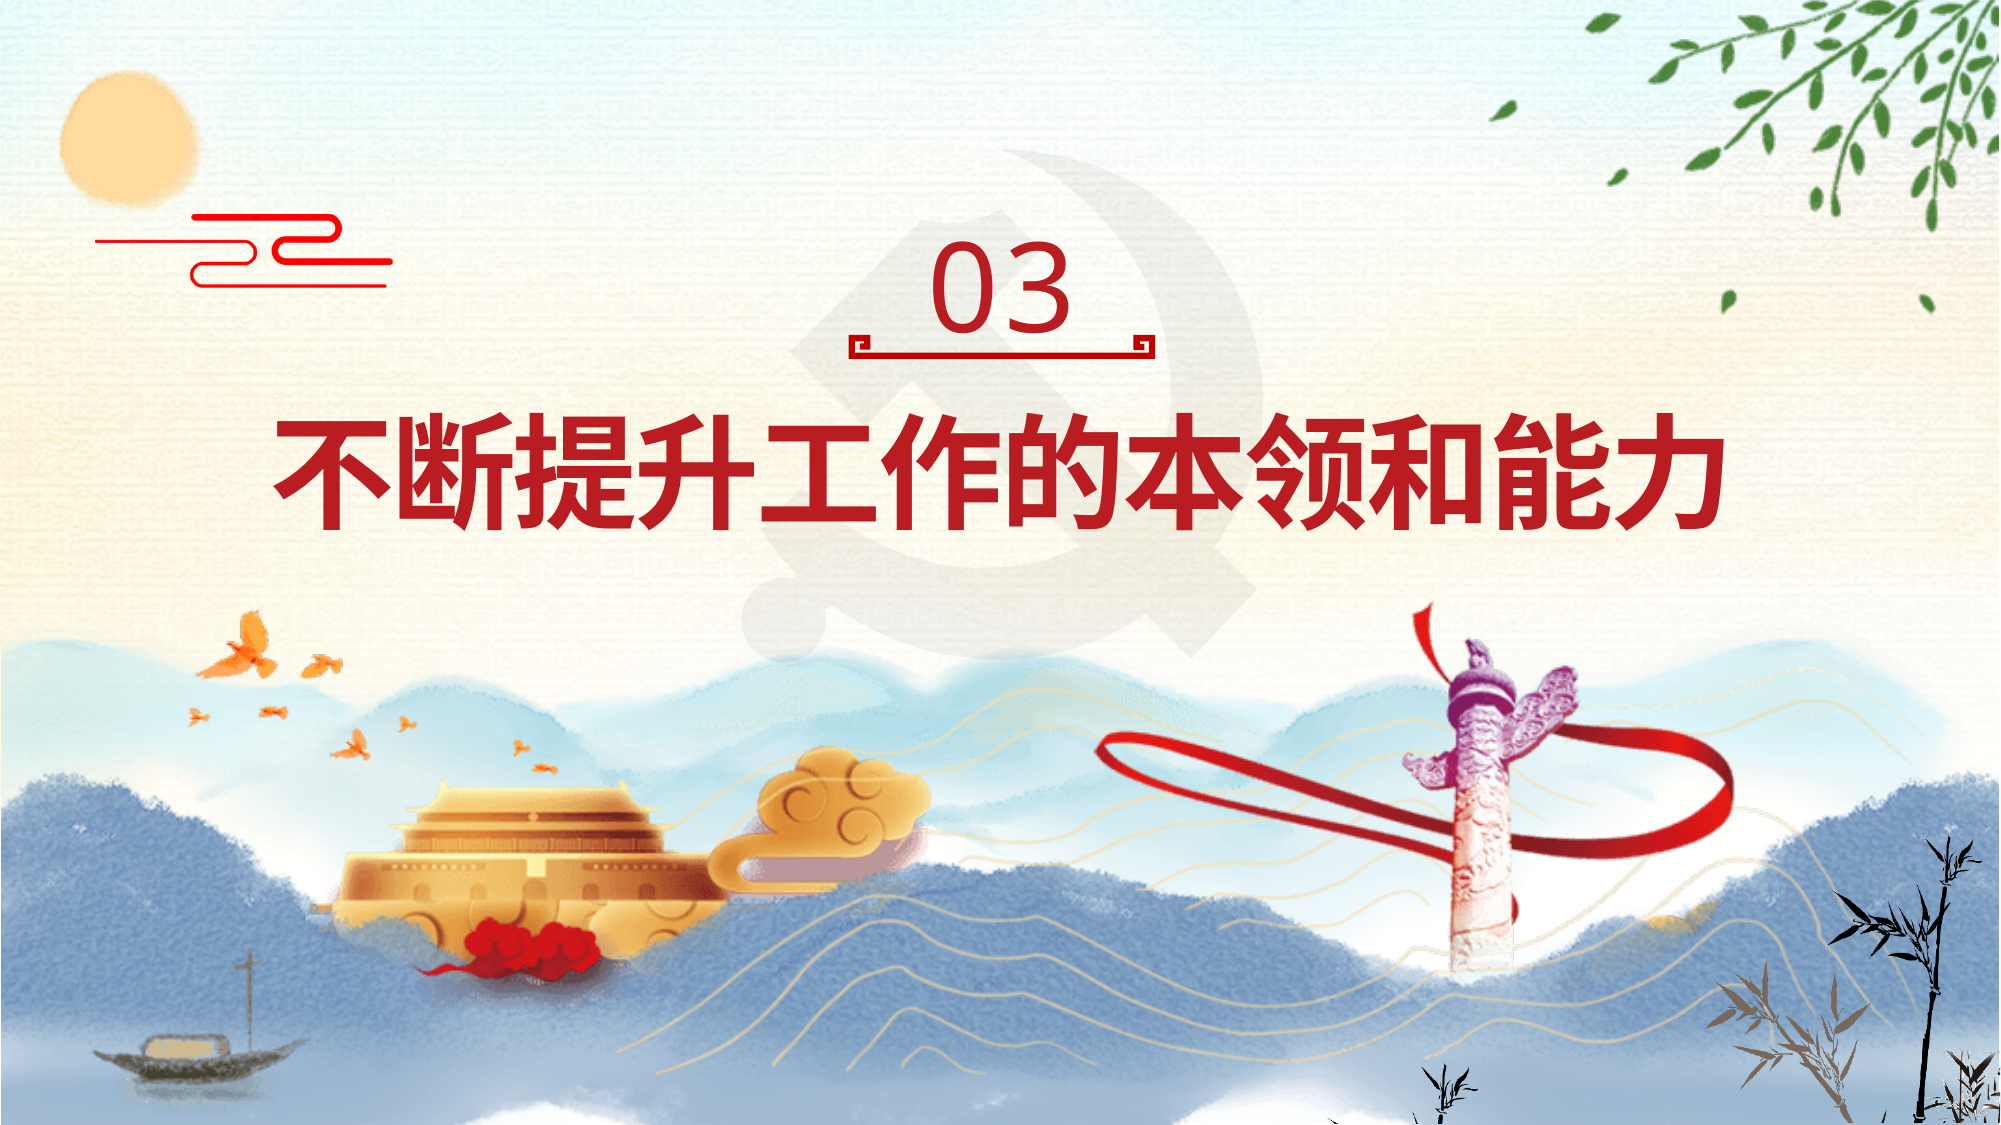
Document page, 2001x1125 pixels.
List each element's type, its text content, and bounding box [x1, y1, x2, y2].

text_box 不断提升工作的本领和能力 [1263, 386, 1890, 552]
text_box 不断提升工作的本领和能力 [114, 386, 741, 552]
picture [0, 0, 2001, 1125]
